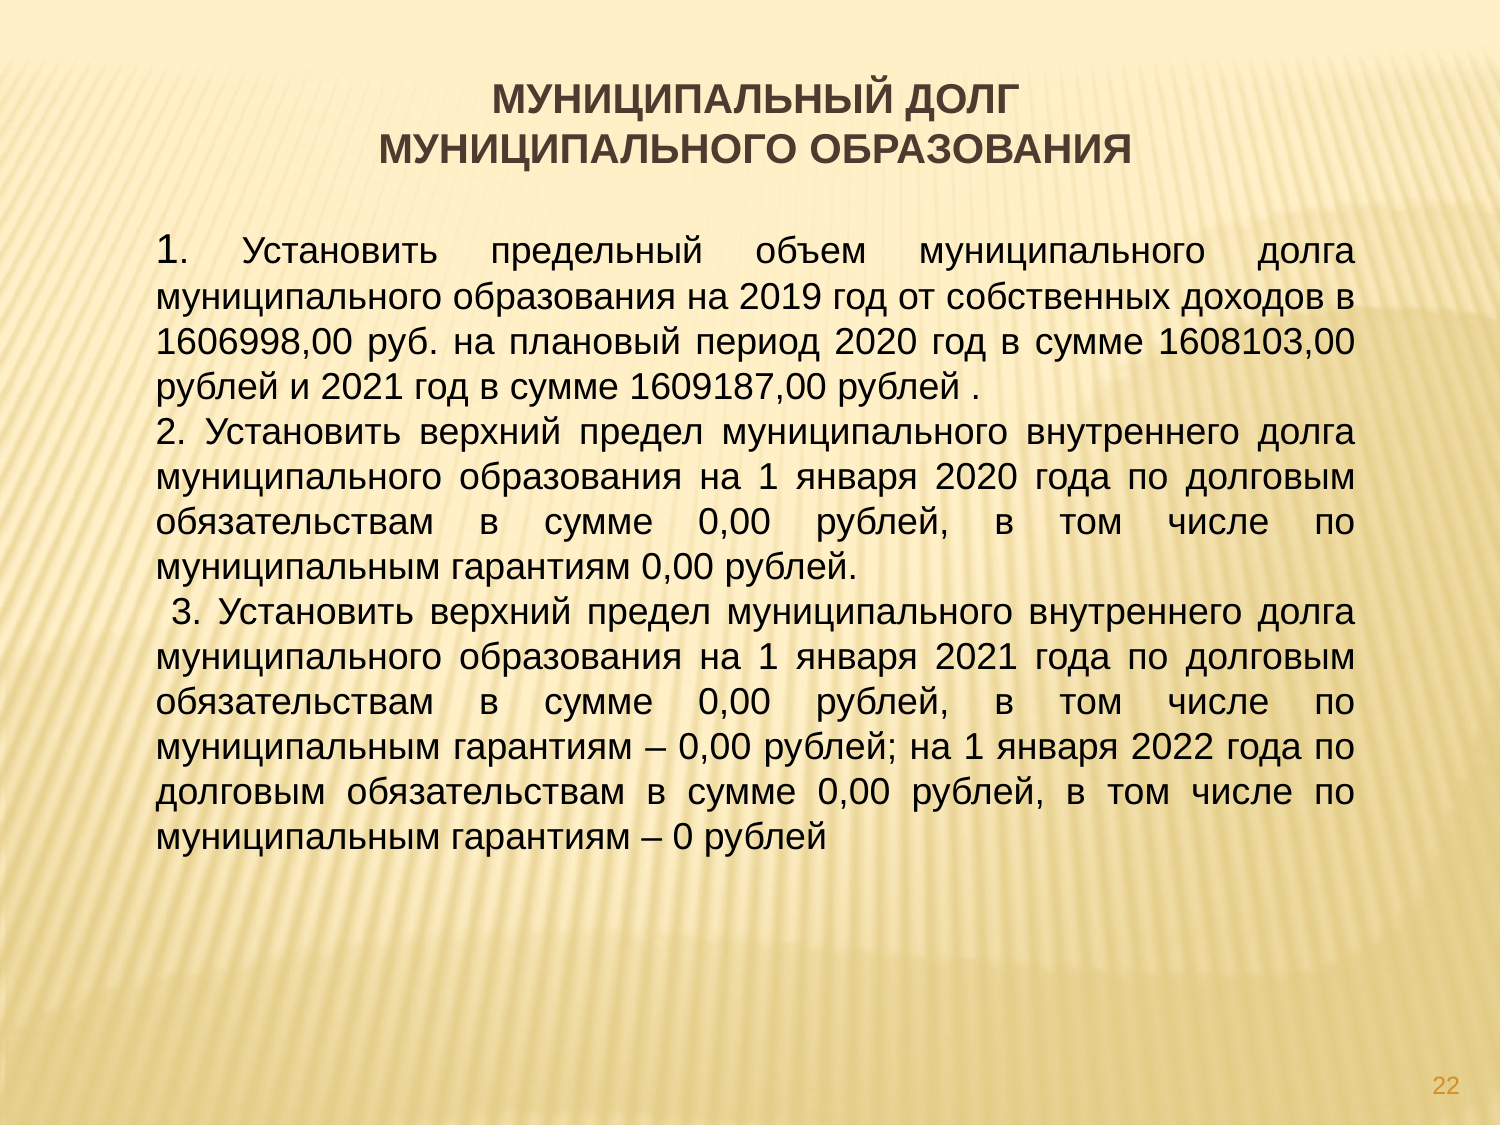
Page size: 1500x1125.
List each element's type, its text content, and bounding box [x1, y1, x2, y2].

text_box МУНИЦИПАЛЬНЫЙ ДОЛГ МУНИЦИПАЛЬНОГО ОБРАЗОВАНИЯ 1. Установить предельный объем муниципального долга муниципального образования на 2019 год от собственных доходов в 1606998,00 руб. на плановый период 2020 год в сумме 1608103,00 рублей и 2021 год в сумме 1609187,00 рублей . 2. Установить верхний предел муниципального внутреннего долга муниципального образования на 1 января 2020 года по долговым обязательствам в сумме 0,00 рублей, в том числе по муниципальным гарантиям 0,00 рублей. 3. Установить верхний предел муниципального внутреннего долга муниципального образования на 1 января 2021 года по долговым обязательствам в сумме 0,00 рублей, в том числе по муниципальным гарантиям – 0,00 рублей; на 1 января 2022 года по долговым обязательствам в сумме 0,00 рублей, в том числе по муниципальным гарантиям – 0 рублей [140, 64, 1371, 1125]
slide_number 22 [1371, 1062, 1475, 1103]
